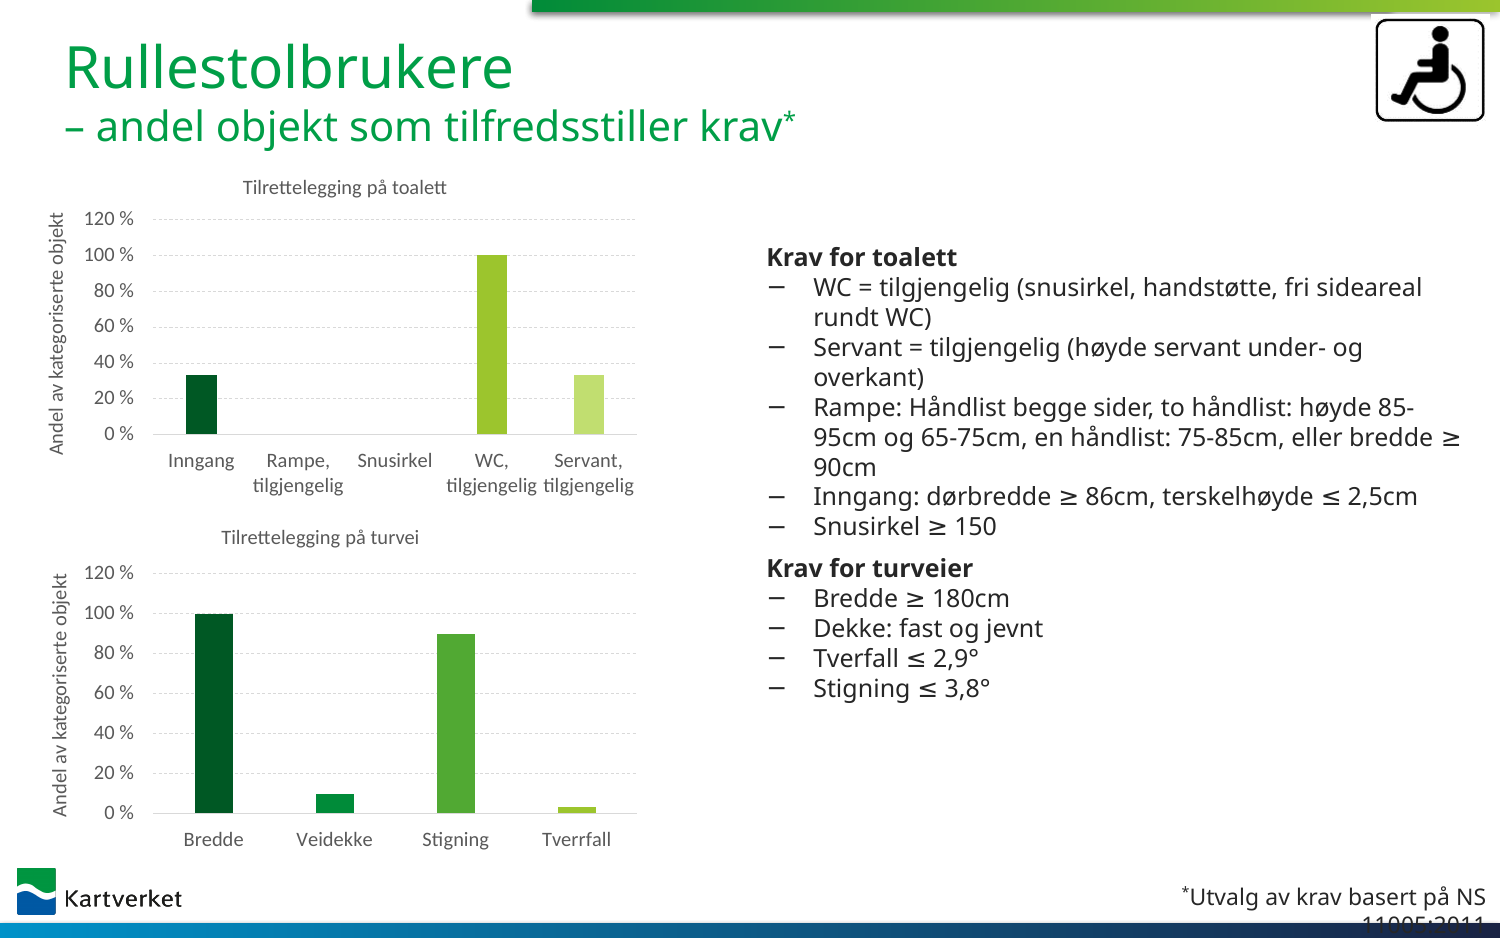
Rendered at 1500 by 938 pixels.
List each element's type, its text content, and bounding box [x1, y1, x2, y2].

text_box Krav for turveier Bredde ≥ 180cm Dekke: fast og jevnt Tverfall ≤ 2,9° Stigning ≤ 3,8° [751, 545, 1483, 710]
picture [41, 166, 650, 505]
text_box Krav for toalett WC = tilgjengelig (snusirkel, handstøtte, fri sideareal rundt WC) Servant = tilgjengelig (høyde servant under- og overkant) Rampe: Håndlist begge sider, to håndlist: høyde 85-95cm og 65-75cm, en håndlist: 75-85cm, eller bredde ≥ 90cm Inngang: dørbredde ≥ 86cm, terskelhøyde ≤ 2,5cm Snusirkel ≥ 150 [751, 234, 1483, 545]
picture [41, 520, 650, 859]
text_box *Utvalg av krav basert på NS 11005:2011 [1068, 873, 1500, 938]
picture [1371, 13, 1491, 127]
text_box Rullestolbrukere – andel objekt som tilfredsstiller krav* [49, 14, 1431, 158]
